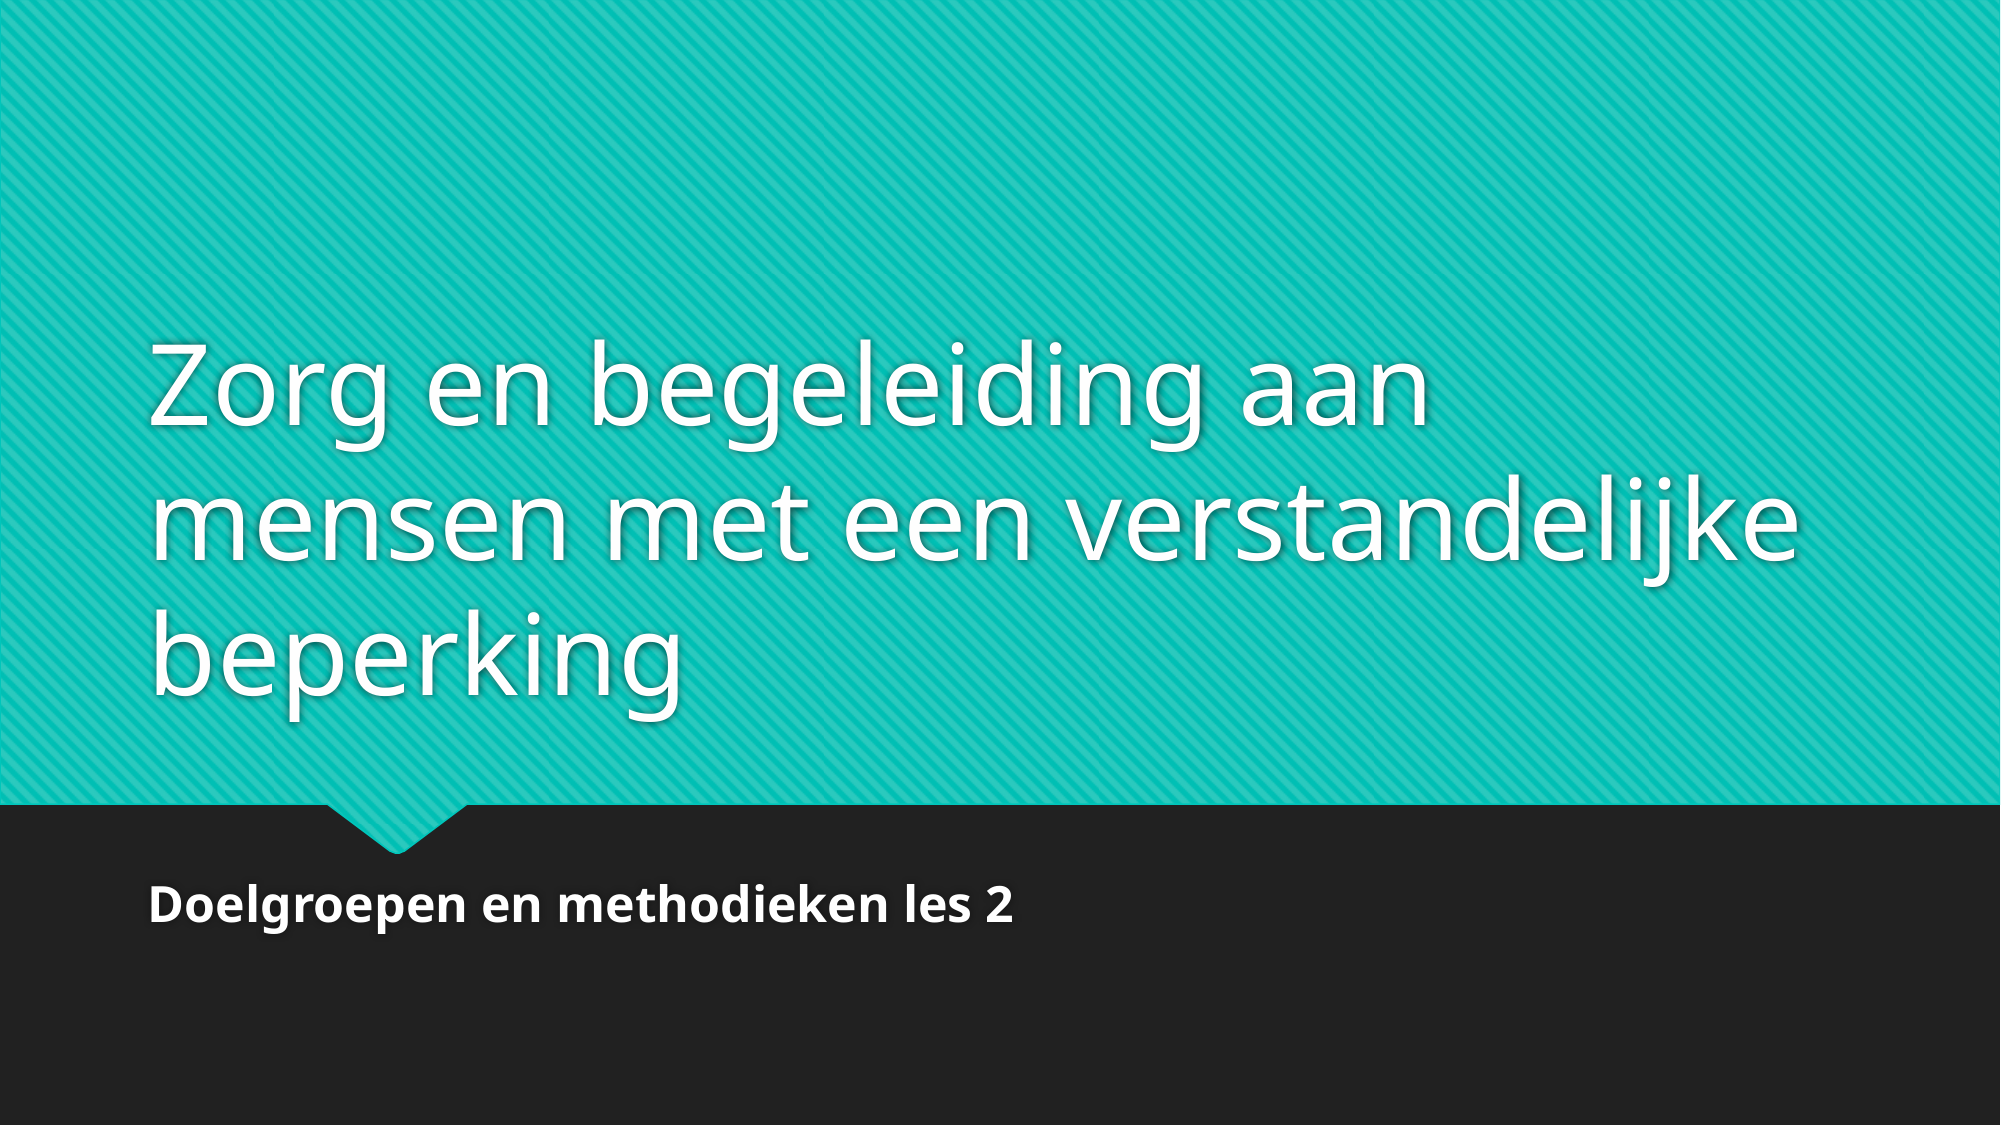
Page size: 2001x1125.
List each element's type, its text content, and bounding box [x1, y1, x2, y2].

title Zorg en begeleiding aan mensen met een verstandelijke beperking [132, 237, 1868, 726]
subtitle Doelgroepen en methodieken les 2 [132, 864, 1868, 937]
